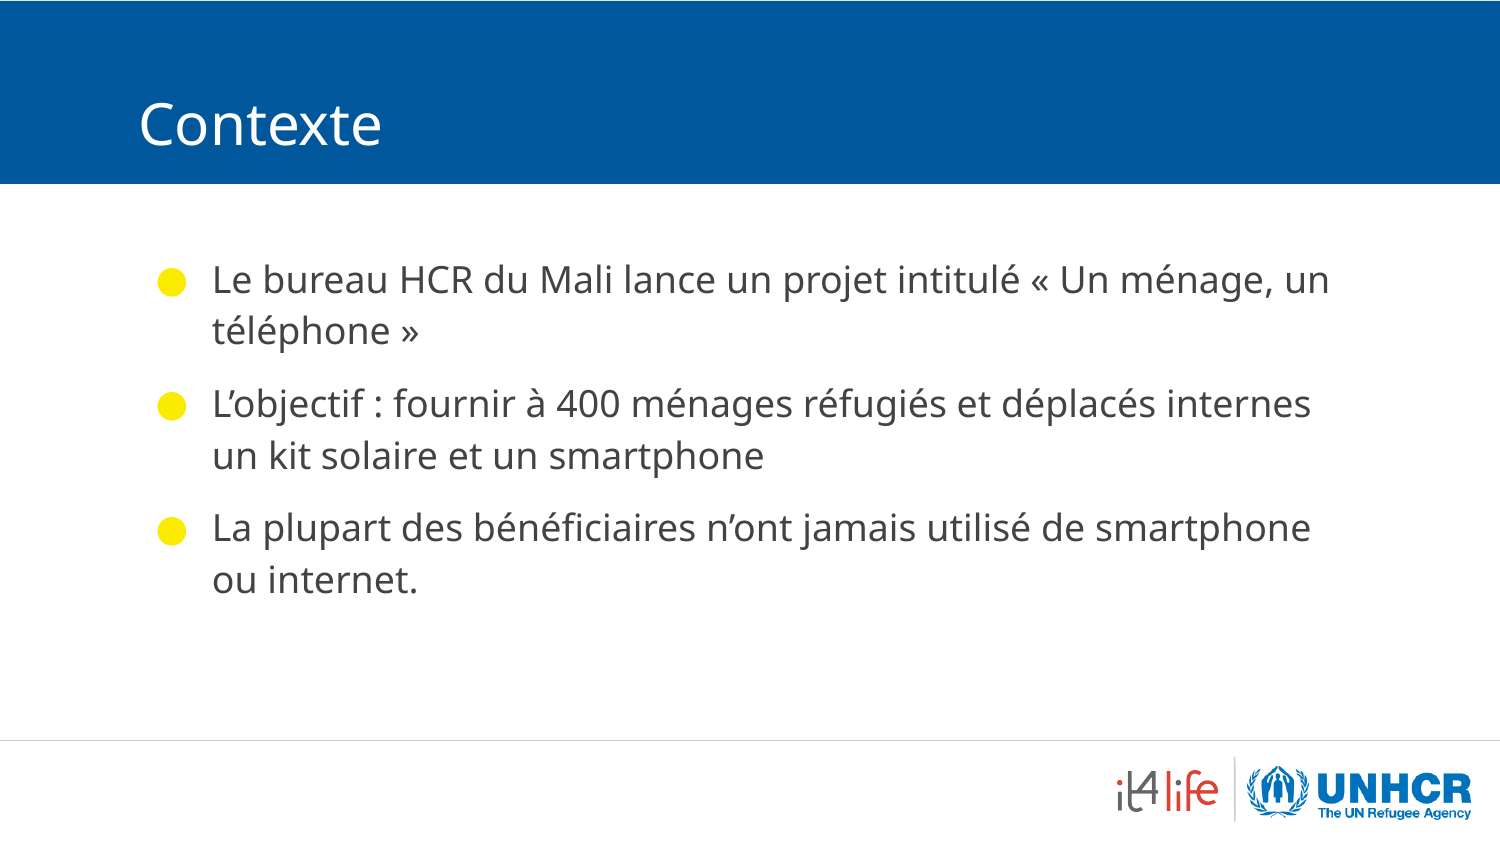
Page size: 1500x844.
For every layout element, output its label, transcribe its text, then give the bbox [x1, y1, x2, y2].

text_box Le bureau HCR du Mali lance un projet intitulé « Un ménage, un téléphone » L’objectif : fournir à 400 ménages réfugiés et déplacés internes un kit solaire et un smartphone La plupart des bénéficiaires n’ont jamais utilisé de smartphone ou internet. [121, 233, 1351, 663]
picture [0, 184, 1500, 844]
text_box [0, 0, 1500, 184]
title Contexte [138, 33, 1477, 158]
